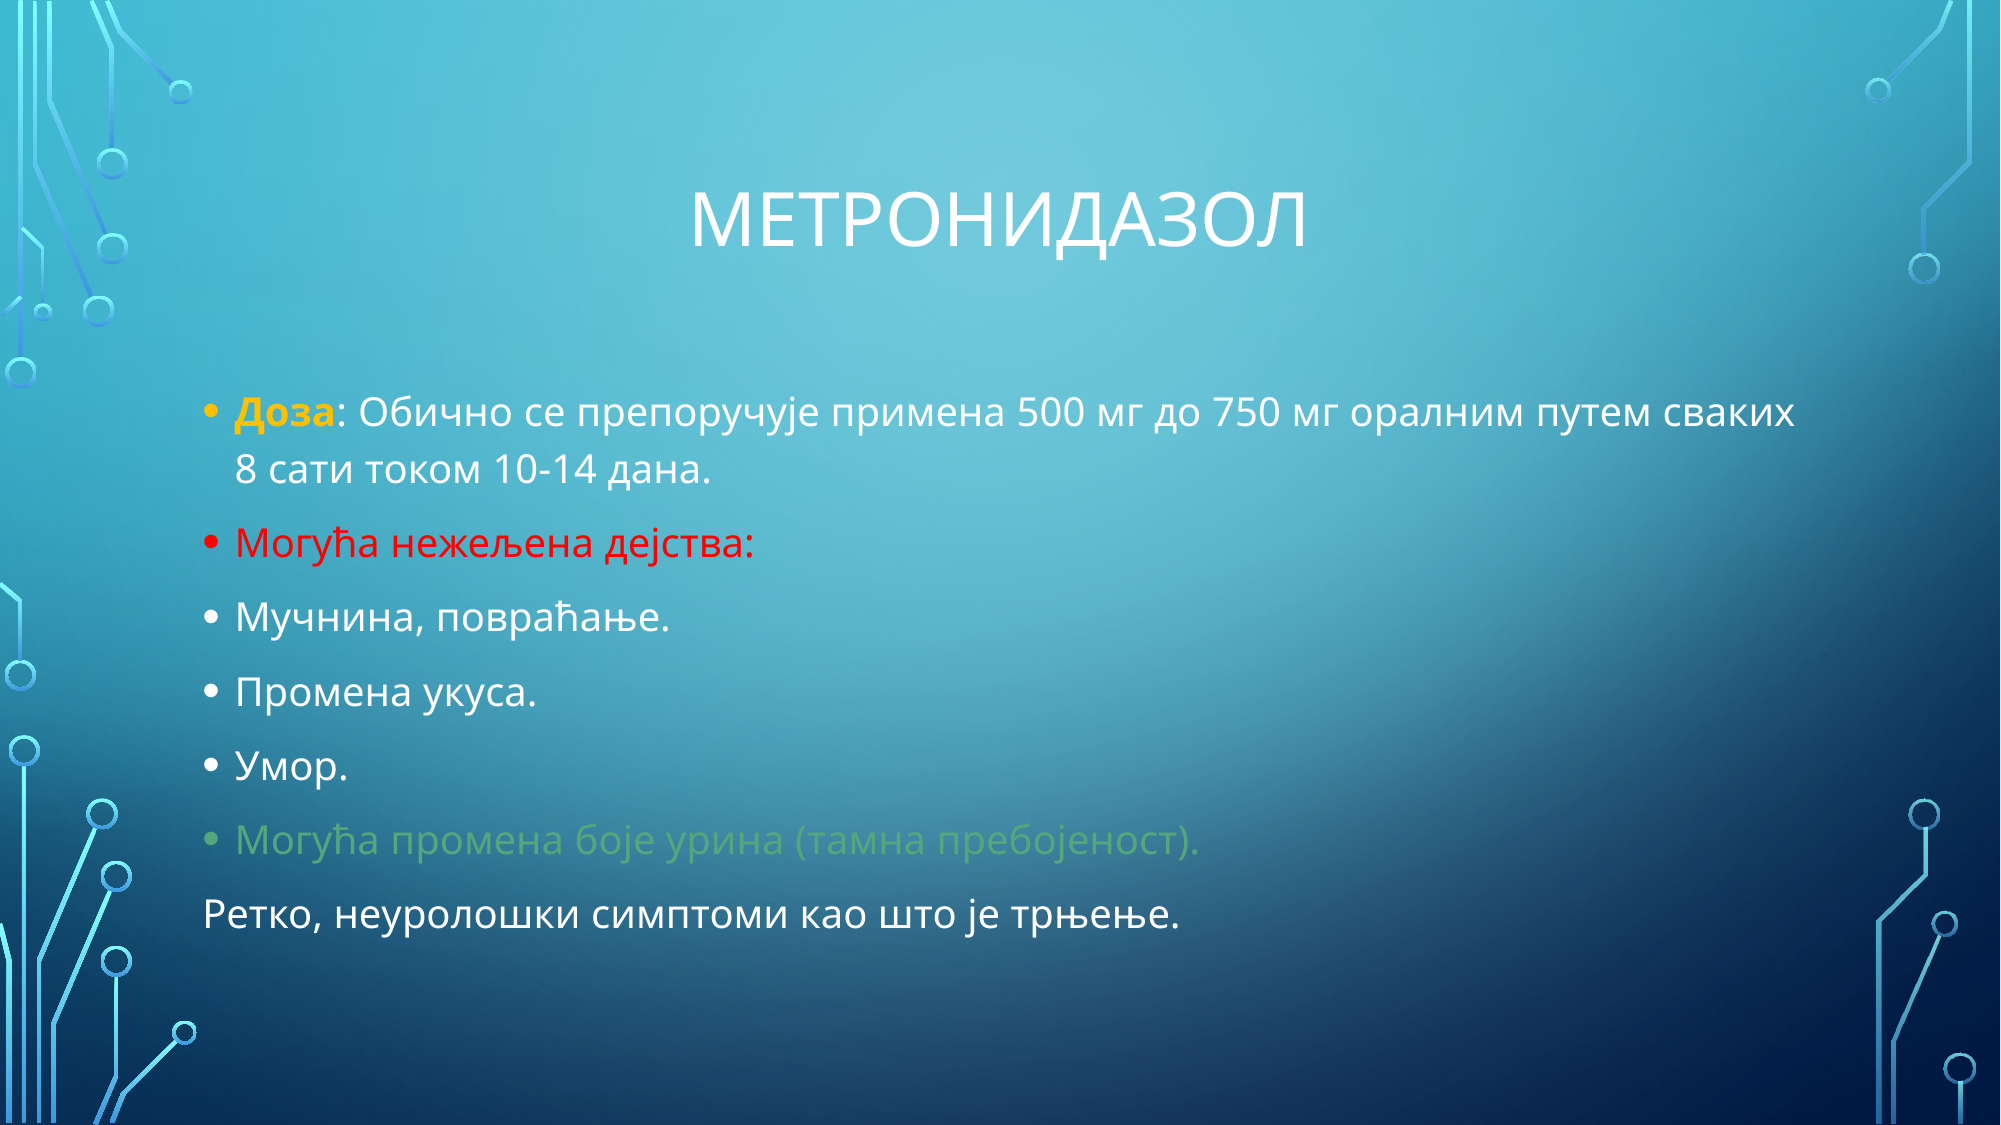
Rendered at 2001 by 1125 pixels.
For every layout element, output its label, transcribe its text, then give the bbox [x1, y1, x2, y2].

title Метронидазол [187, 101, 1813, 344]
list Доза: Обично се препоручује примена 500 мг до 750 мг оралним путем сваких 8 сати током 10-14 дана. Могућа нежељена дејства: Мучнина, повраћање. Промена укуса. Умор. Могућа промена боје урина (тамна пребојеност). Ретко, неуролошки симптоми као што је трњење. [187, 369, 1813, 950]
